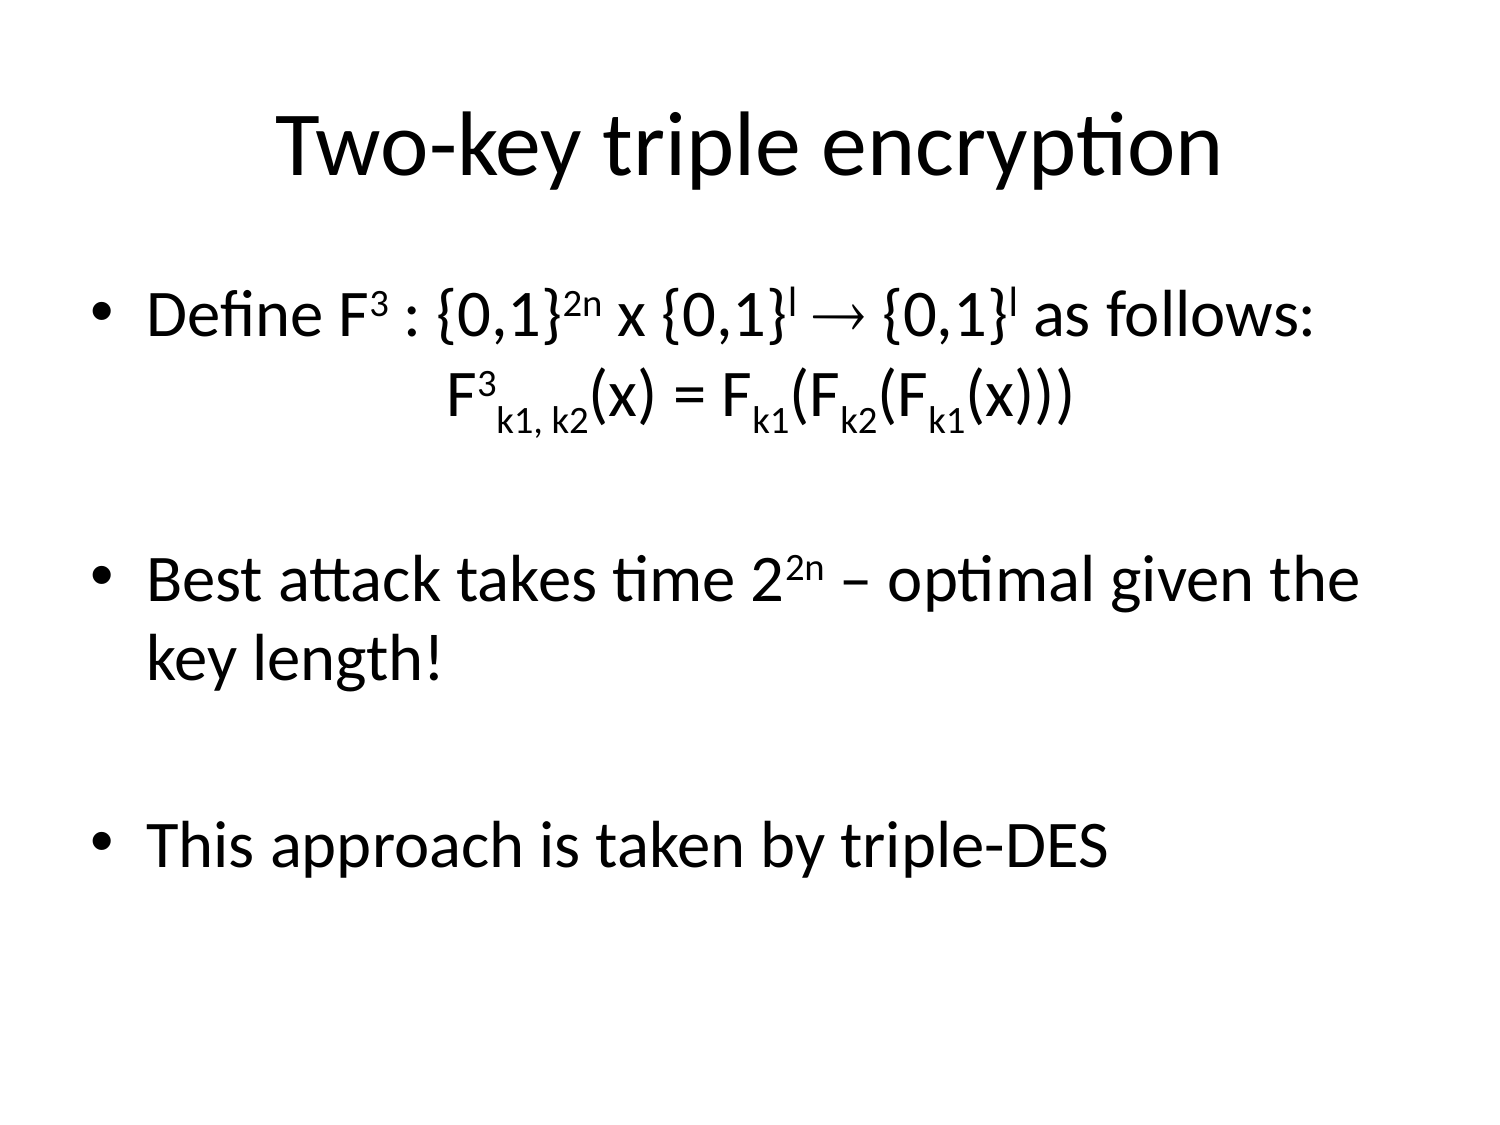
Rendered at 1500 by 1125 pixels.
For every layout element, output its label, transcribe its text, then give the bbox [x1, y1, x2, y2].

title Two-key triple encryption [75, 45, 1425, 233]
list Define F3 : {0,1}2n x {0,1}l  {0,1}l as follows: F3k1, k2(x) = Fk1(Fk2(Fk1(x))) Best attack takes time 22n – optimal given the key length! This approach is taken by triple-DES [75, 262, 1425, 1005]
